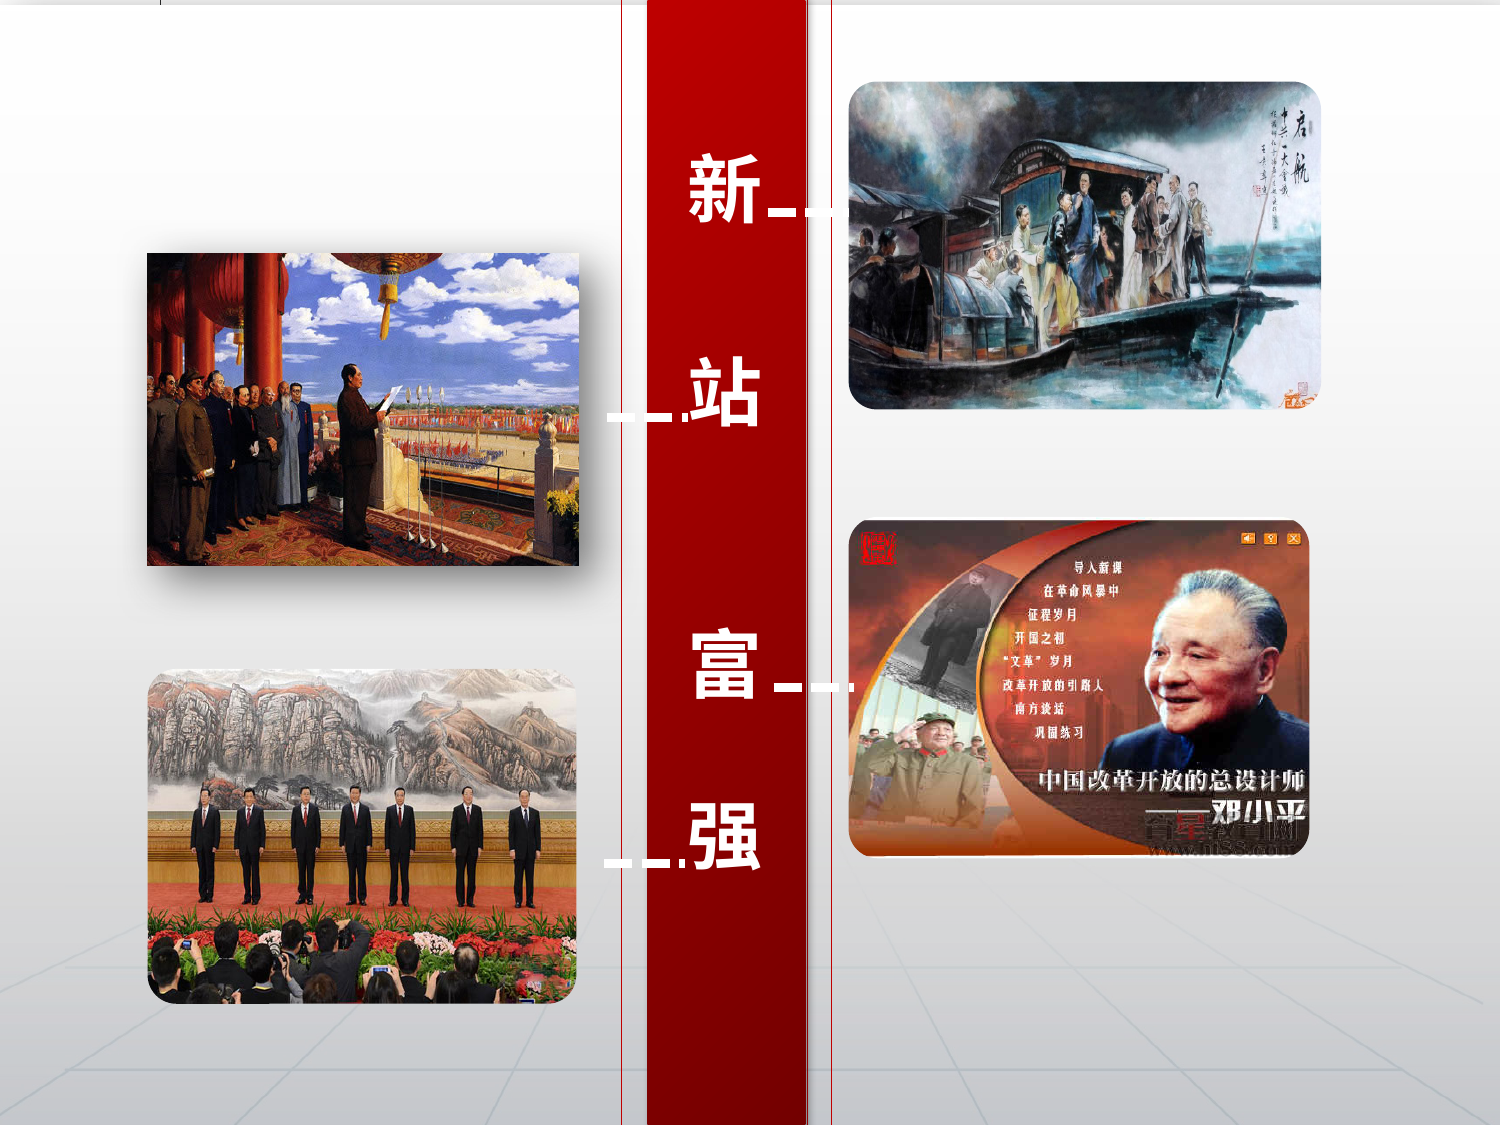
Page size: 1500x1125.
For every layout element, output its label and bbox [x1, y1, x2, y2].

picture [832, 0, 1500, 5]
text_box [0, 5, 619, 1125]
picture [147, 668, 577, 1004]
picture [161, 0, 621, 5]
picture [0, 0, 160, 5]
picture [848, 516, 1310, 859]
picture [147, 253, 580, 566]
text_box [621, 0, 832, 1125]
text_box [832, 5, 1500, 1125]
picture [848, 81, 1322, 410]
